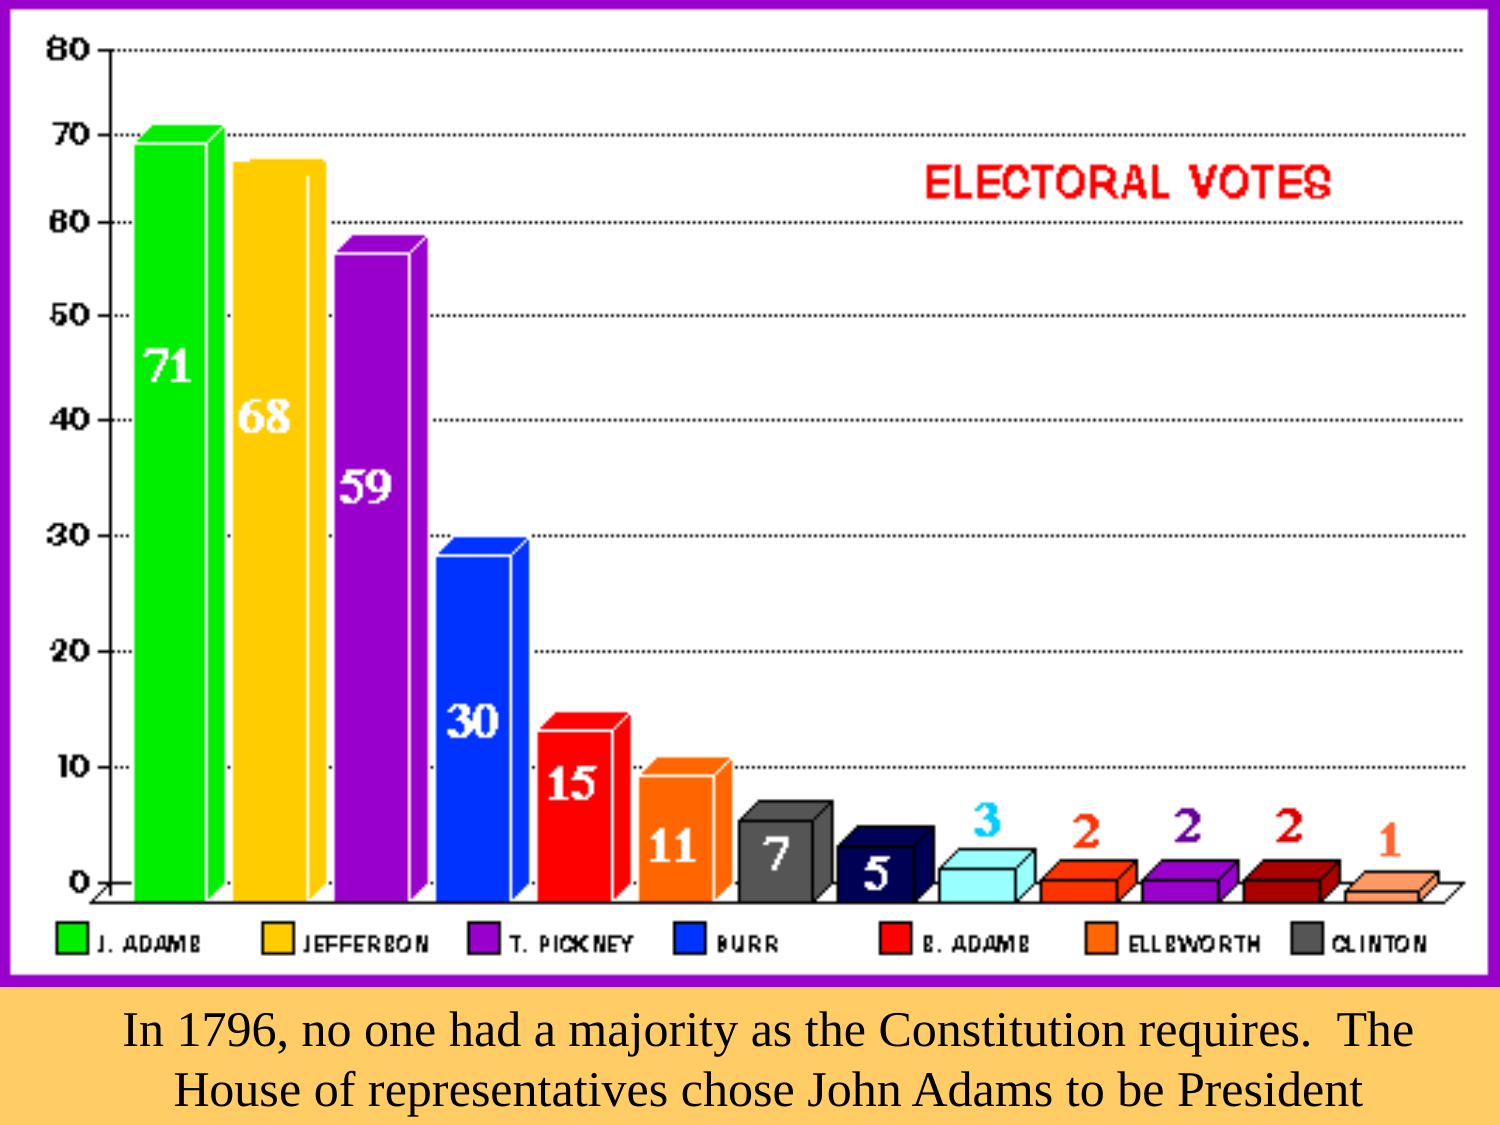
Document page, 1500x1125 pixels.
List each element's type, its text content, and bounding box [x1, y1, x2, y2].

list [0, 0, 1500, 987]
title In 1796, no one had a majority as the Constitution requires. The House of representatives chose John Adams to be President [37, 993, 1500, 1125]
